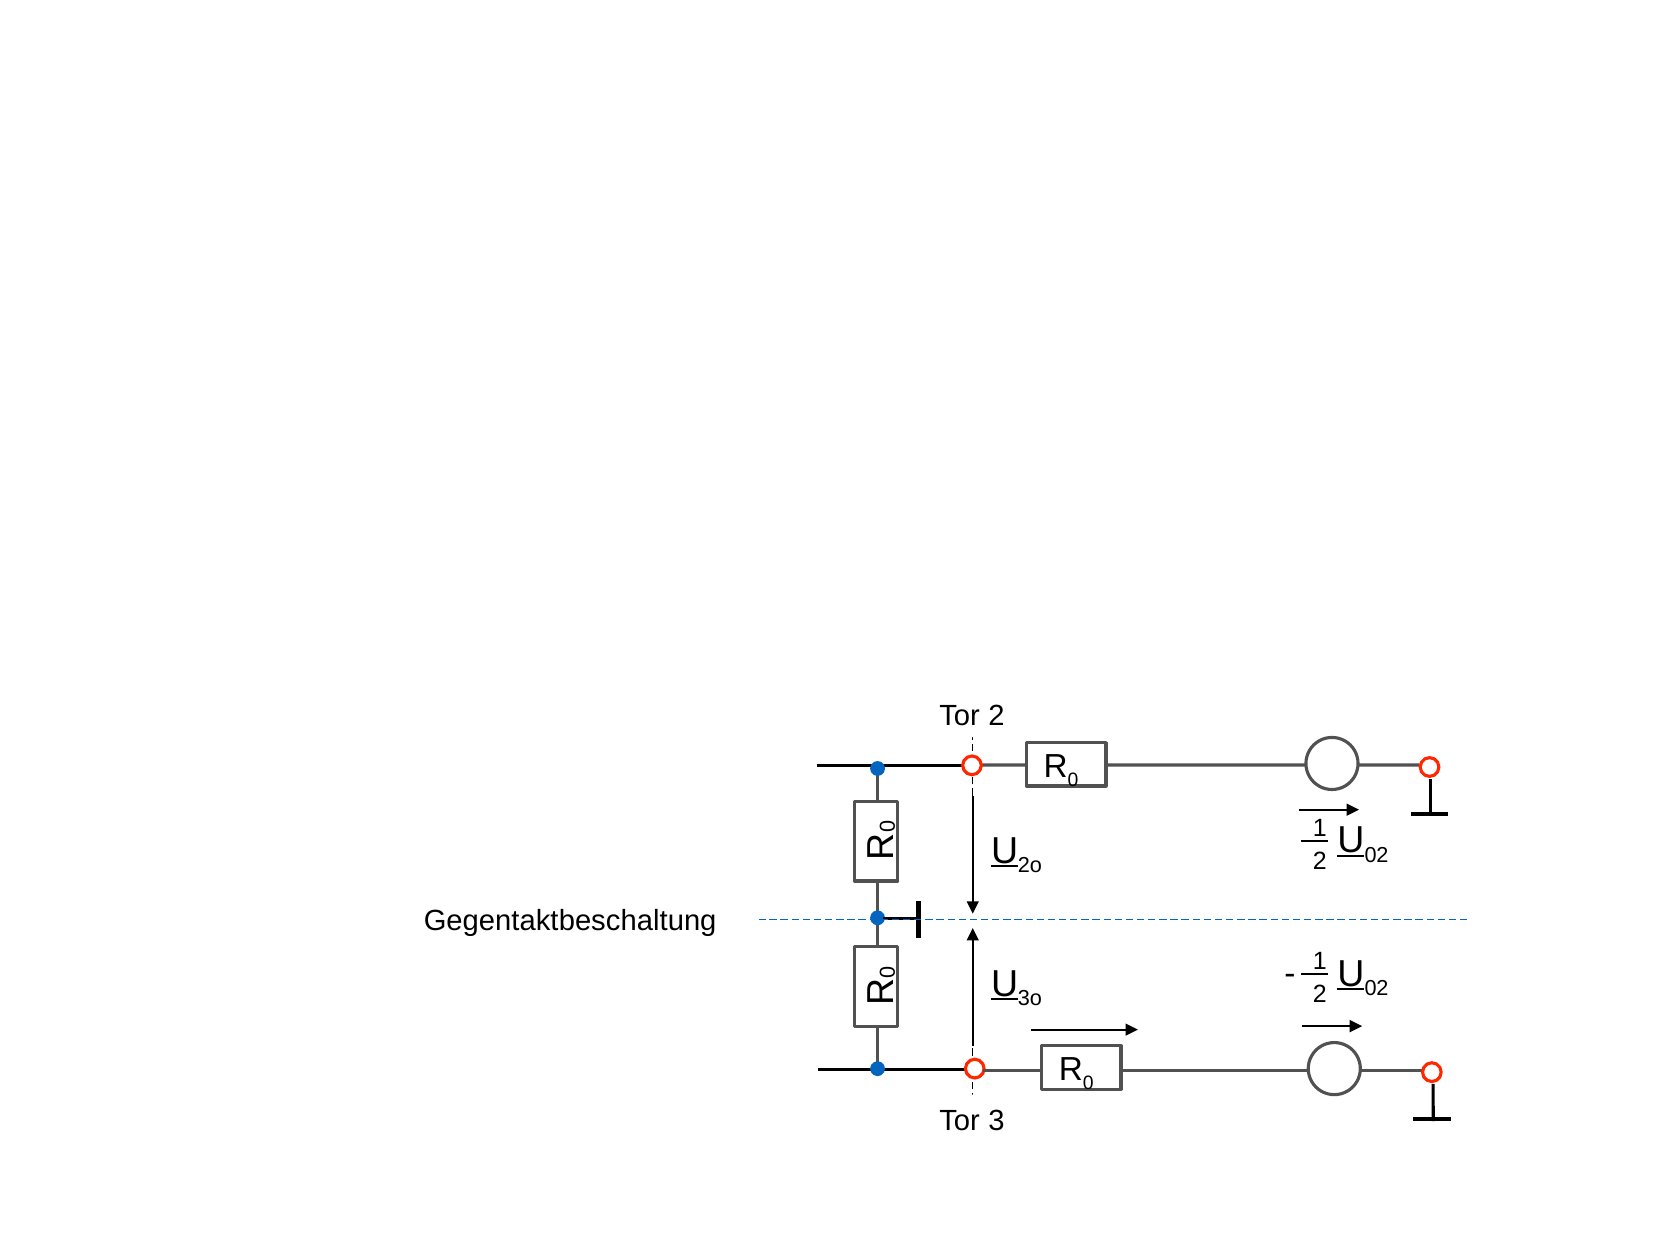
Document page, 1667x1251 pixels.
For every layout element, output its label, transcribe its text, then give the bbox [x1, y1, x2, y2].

text_box [1308, 1042, 1361, 1095]
text_box [871, 762, 884, 775]
text_box Tor 3 [933, 1094, 1012, 1143]
text_box [966, 889, 979, 914]
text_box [1297, 936, 1419, 1012]
text_box [965, 1059, 985, 1078]
text_box - [1271, 942, 1293, 1003]
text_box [882, 900, 921, 939]
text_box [818, 955, 937, 1017]
text_box [1031, 1023, 1138, 1034]
text_box U3o [965, 950, 1072, 1022]
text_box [1040, 1038, 1127, 1100]
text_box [1025, 735, 1112, 796]
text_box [1297, 803, 1419, 879]
text_box [1302, 1019, 1363, 1033]
text_box [966, 928, 979, 950]
text_box [871, 1062, 884, 1075]
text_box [1412, 1062, 1451, 1122]
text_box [818, 809, 937, 871]
text_box Gegentaktbeschaltung [417, 894, 724, 943]
text_box [1305, 737, 1359, 790]
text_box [1410, 757, 1449, 817]
text_box U2o [965, 817, 1072, 889]
text_box [962, 755, 982, 775]
text_box Tor 2 [933, 689, 1012, 738]
text_box [871, 911, 878, 924]
